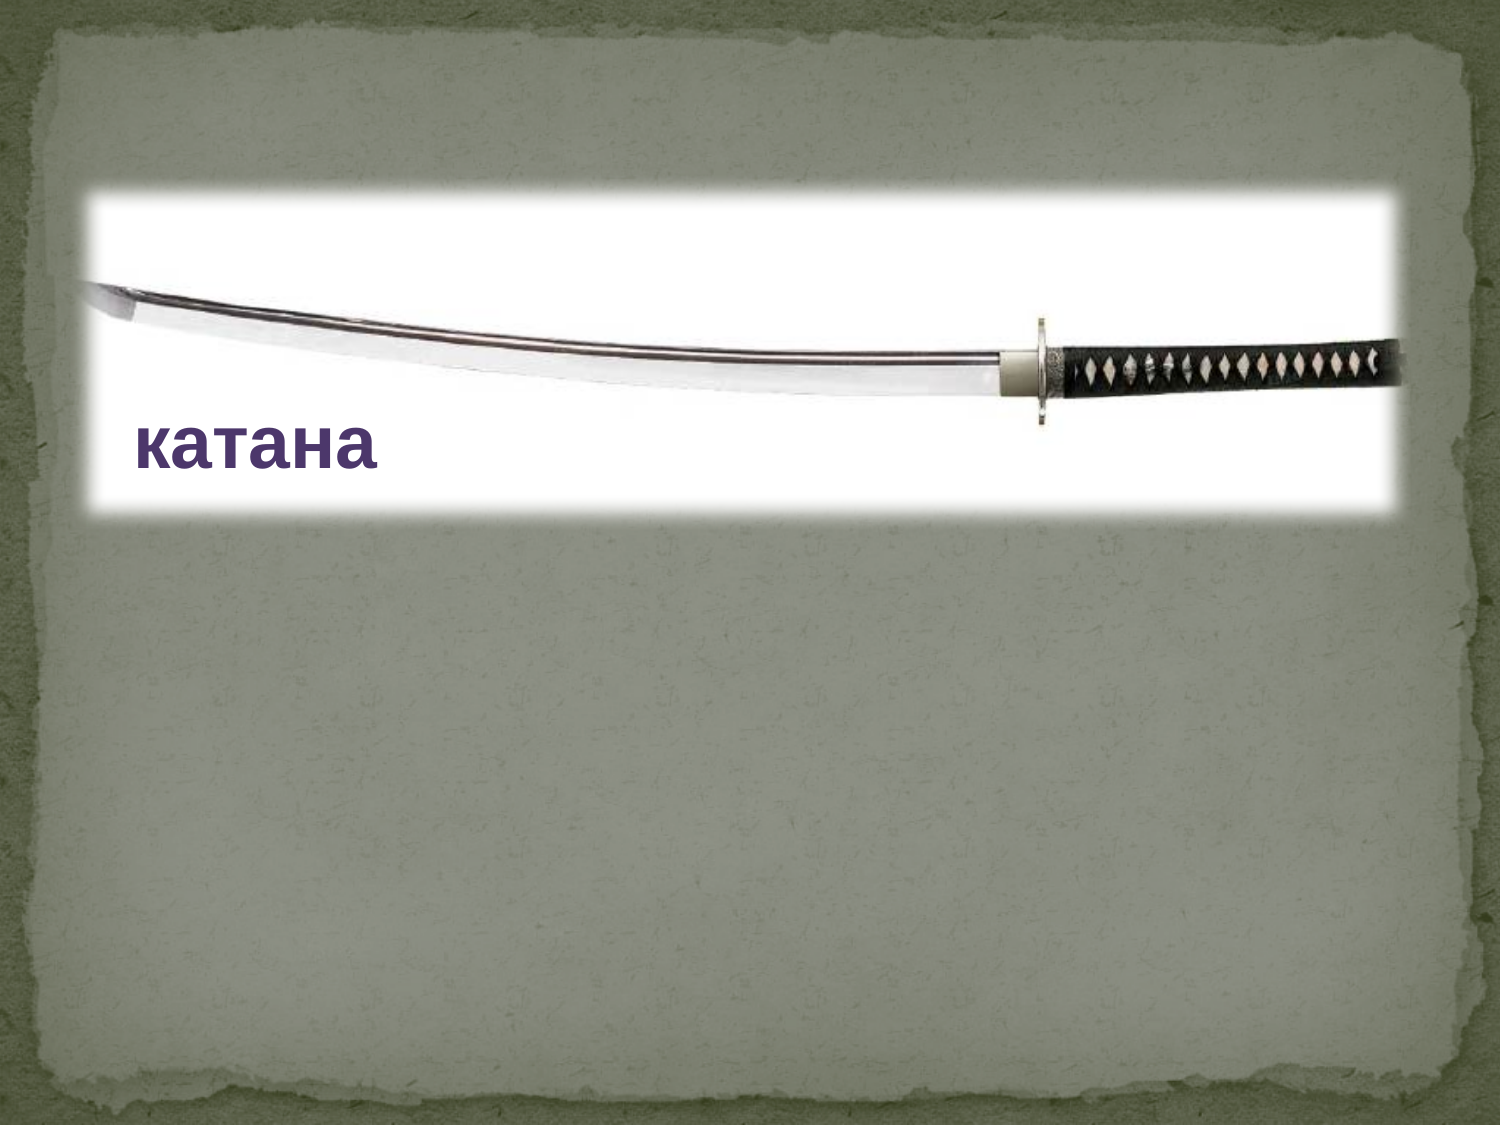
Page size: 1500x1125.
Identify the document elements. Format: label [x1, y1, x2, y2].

list [75, 180, 1408, 527]
